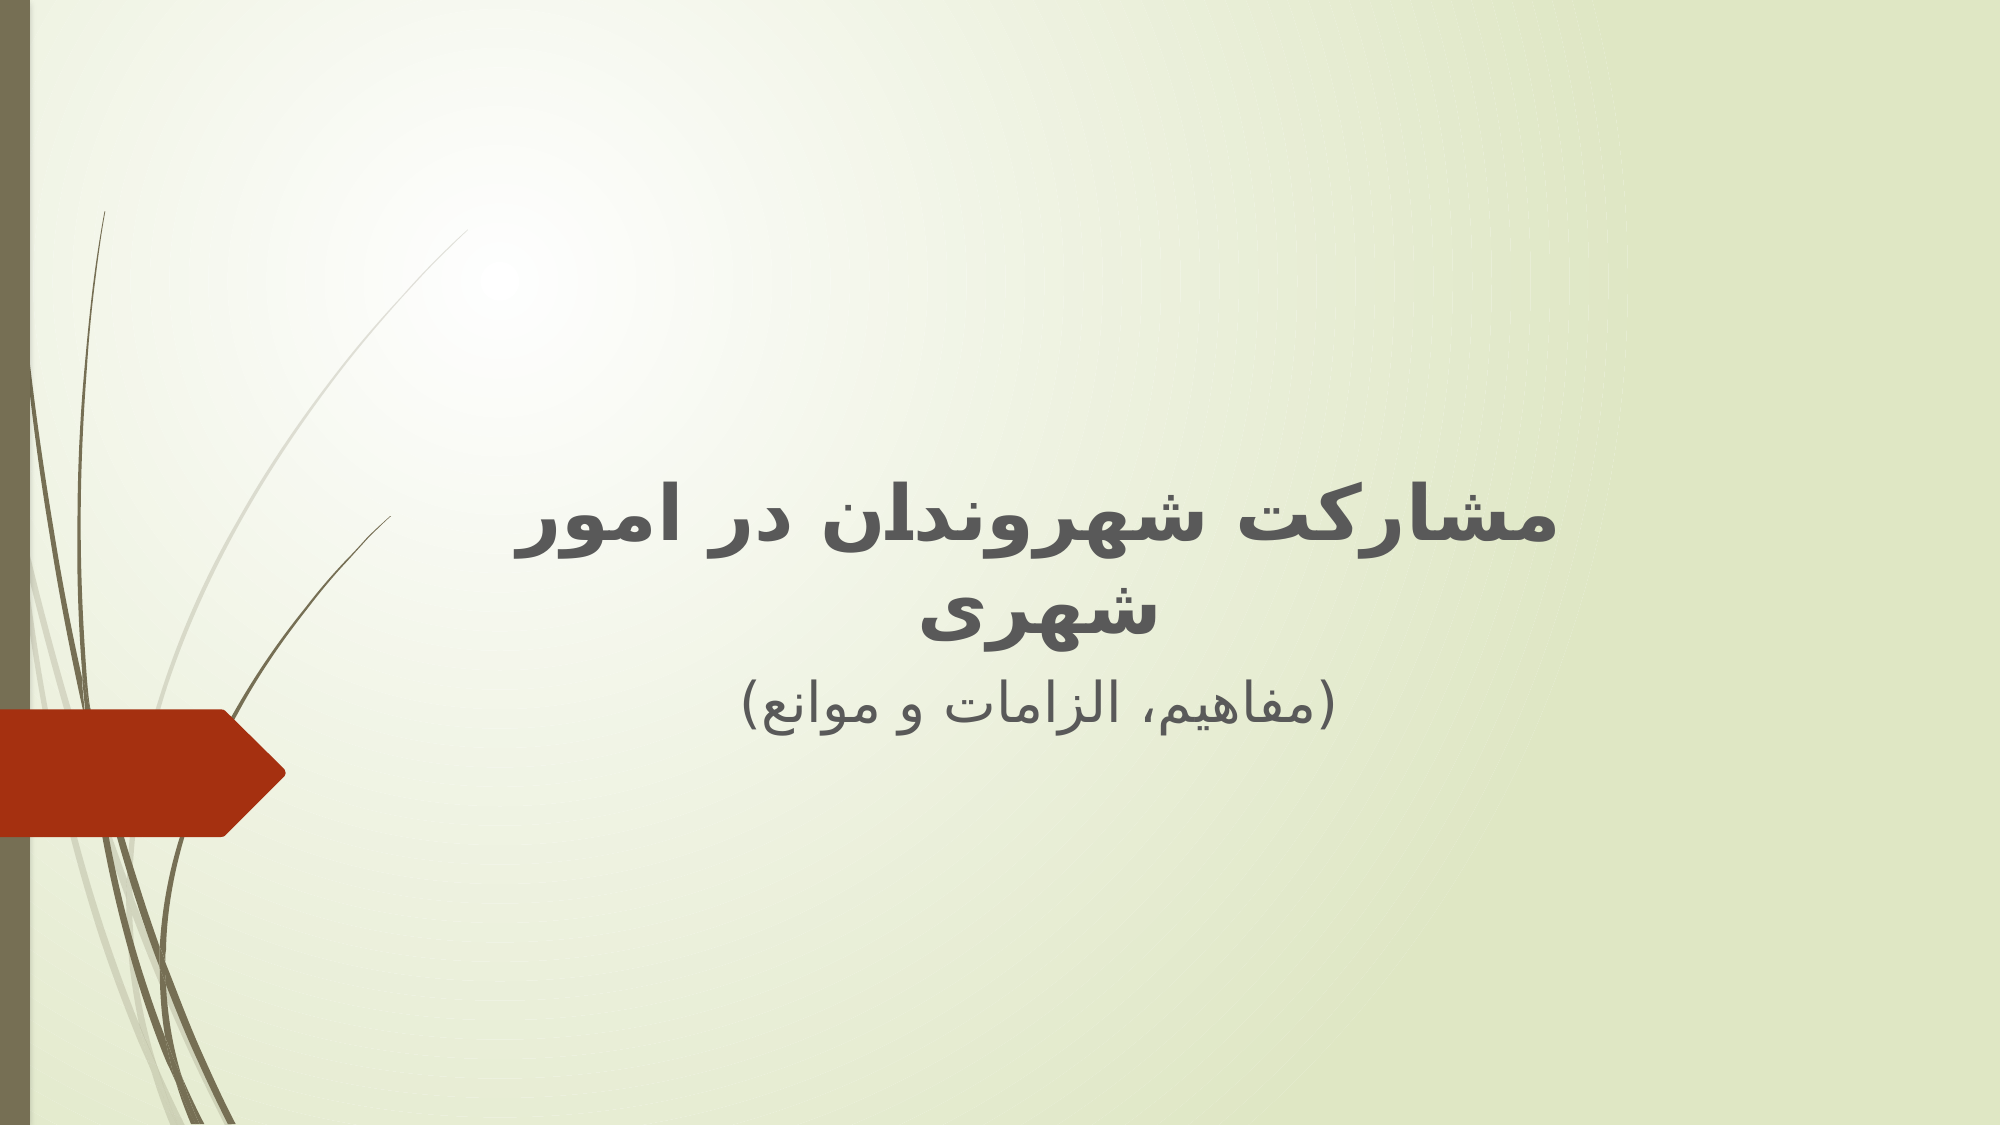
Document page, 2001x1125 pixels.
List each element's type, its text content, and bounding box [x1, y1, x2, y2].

subtitle مشارکت شهروندان در امور شهری (مفاهیم، الزامات و موانع) [378, 456, 1701, 744]
